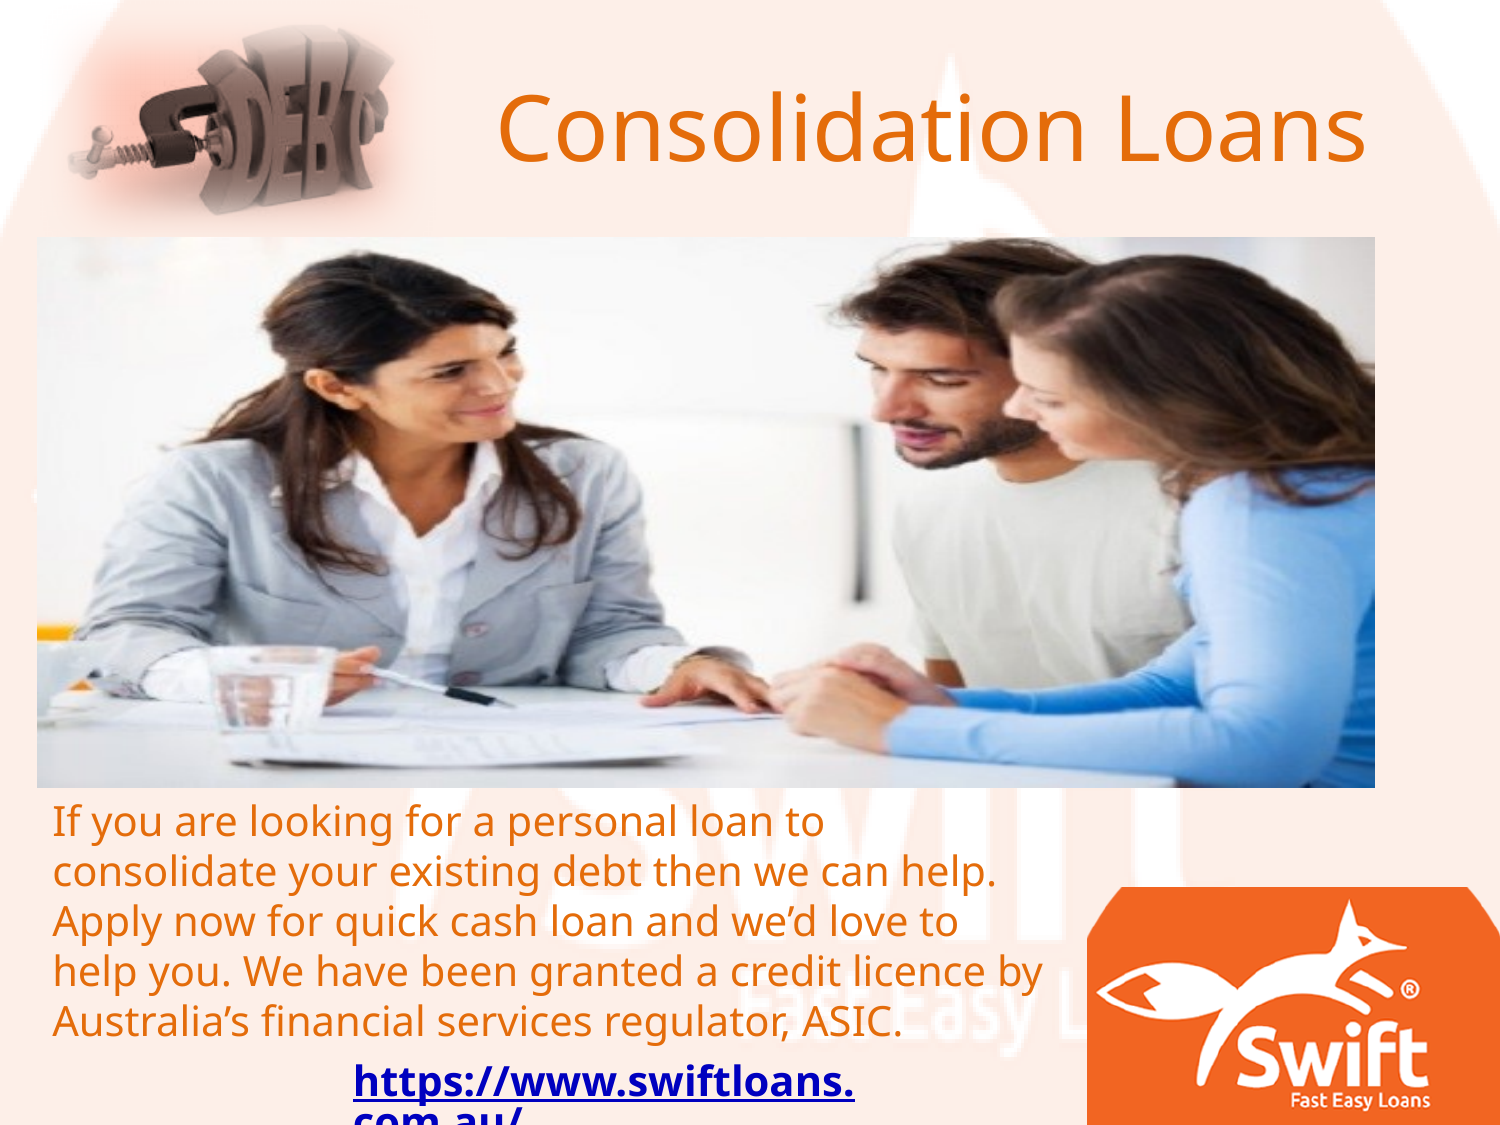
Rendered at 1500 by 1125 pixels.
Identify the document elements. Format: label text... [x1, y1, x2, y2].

text_box Consolidation Loans [481, 62, 1385, 188]
text_box If you are looking for a personal loan to consolidate your existing debt then we can help. Apply now for quick cash loan and we’d love to help you. We have been granted a credit licence by Australia’s financial services regulator, ASIC. [37, 795, 1063, 1053]
picture [1087, 887, 1500, 1125]
picture [37, 0, 1376, 788]
text_box https://www.swiftloans.com.au/ [338, 1046, 888, 1119]
